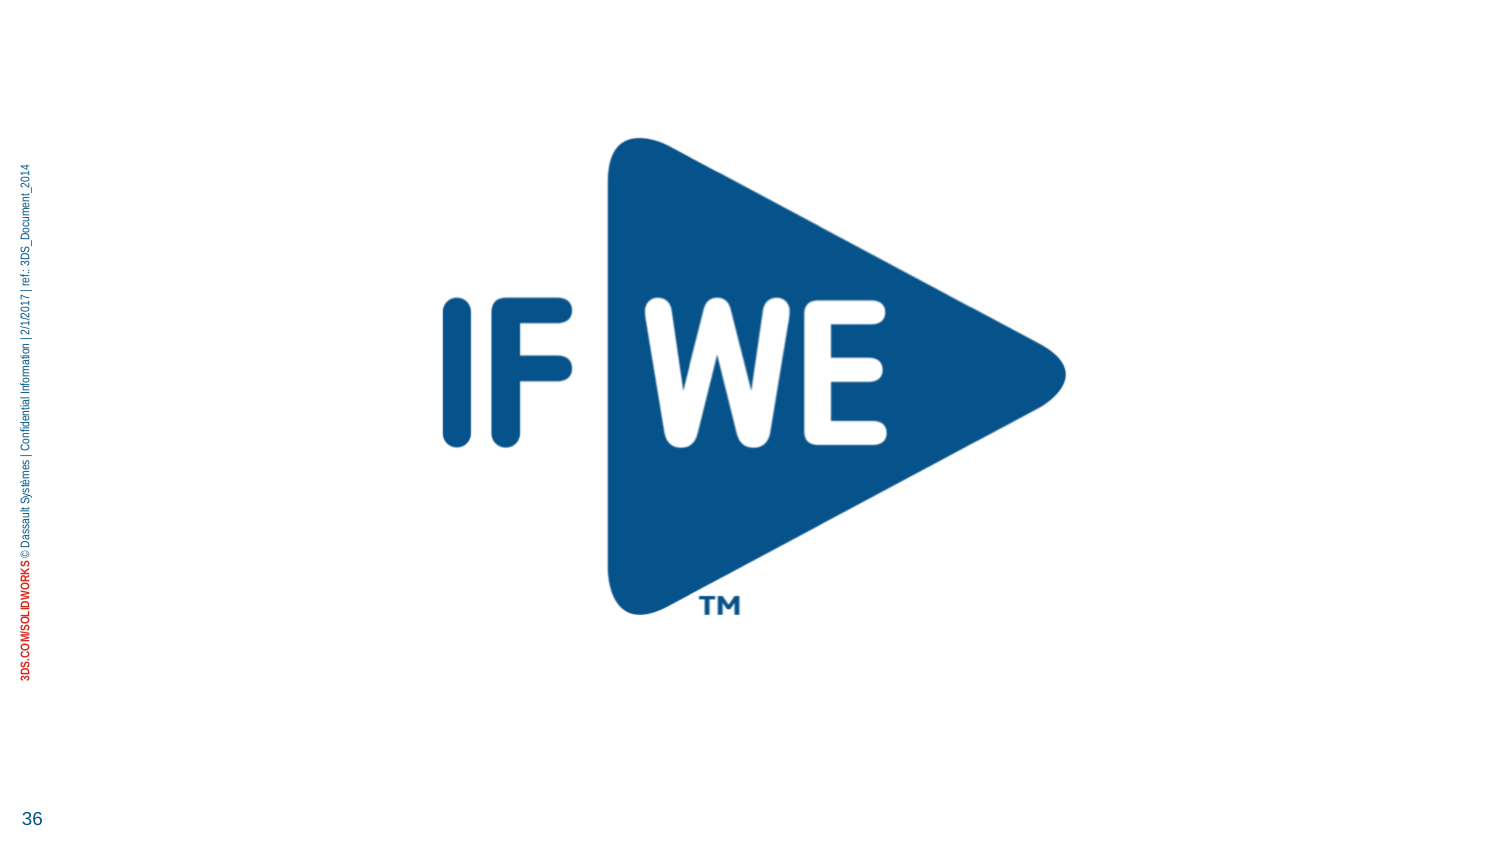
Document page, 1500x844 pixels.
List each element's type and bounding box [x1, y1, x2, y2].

picture [387, 93, 1122, 660]
